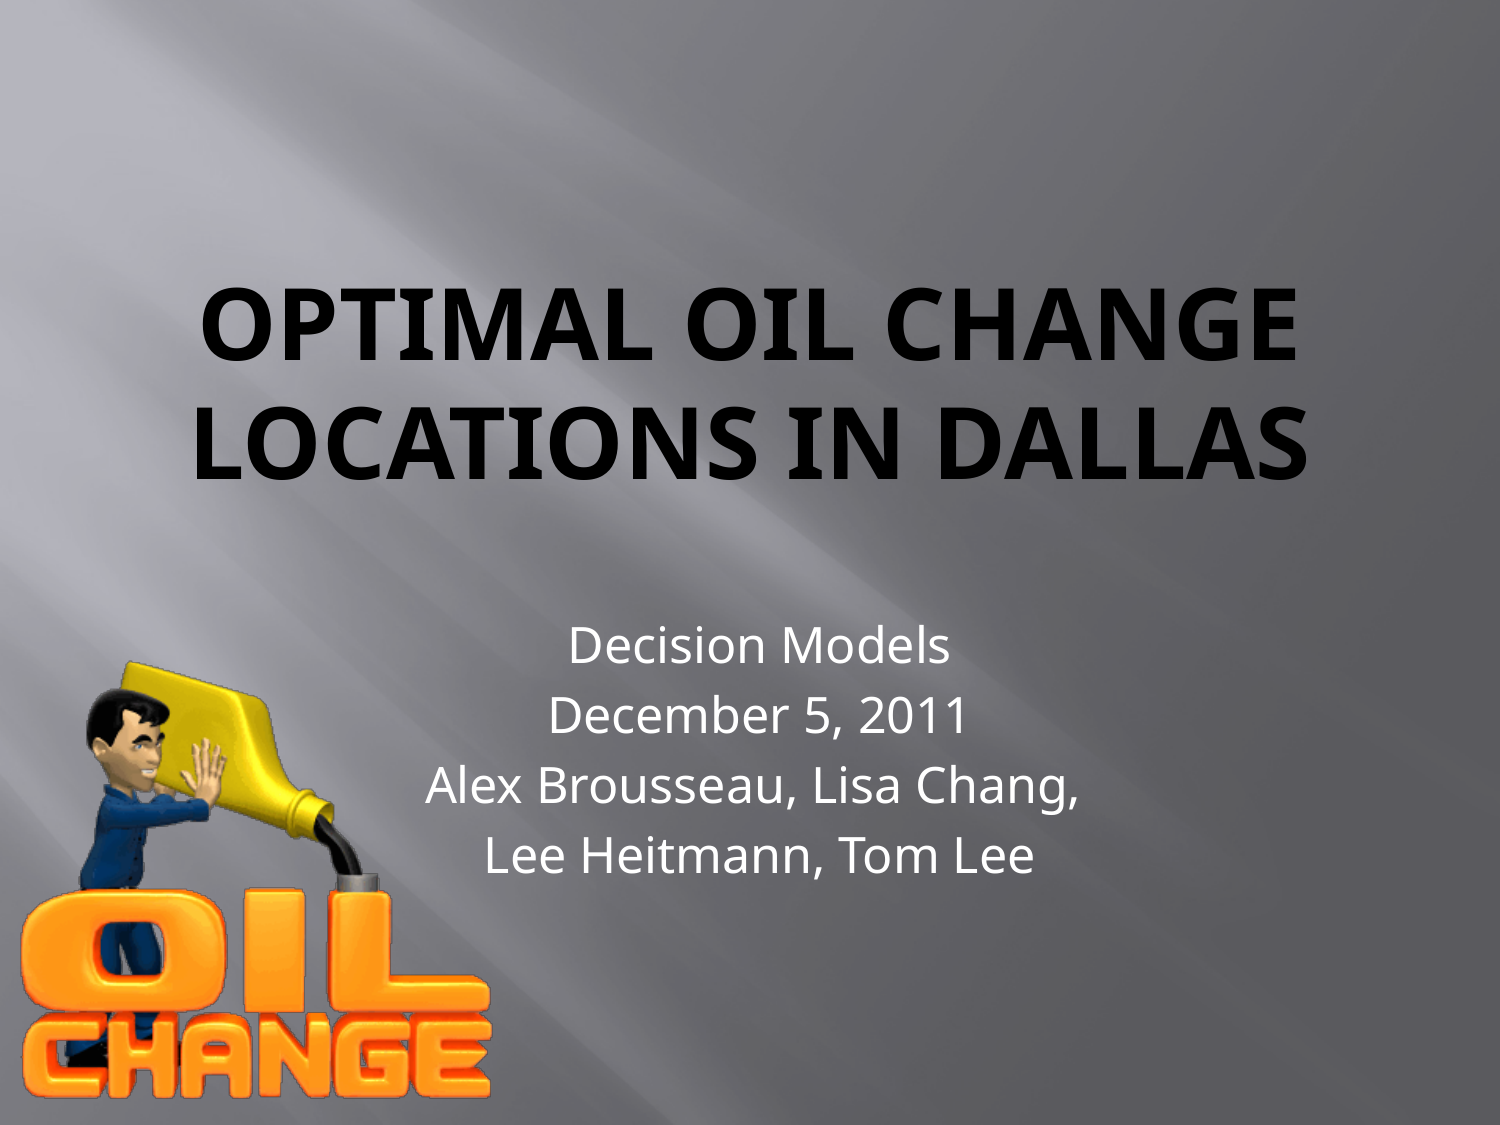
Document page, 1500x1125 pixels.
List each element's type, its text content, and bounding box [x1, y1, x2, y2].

picture [0, 632, 530, 1125]
title OPTIMAL OIL CHANGE LOCATIONS IN DALLAS [75, 200, 1425, 500]
subtitle Decision Models December 5, 2011 Alex Brousseau, Lisa Chang, Lee Heitmann, Tom Lee [234, 606, 1285, 894]
